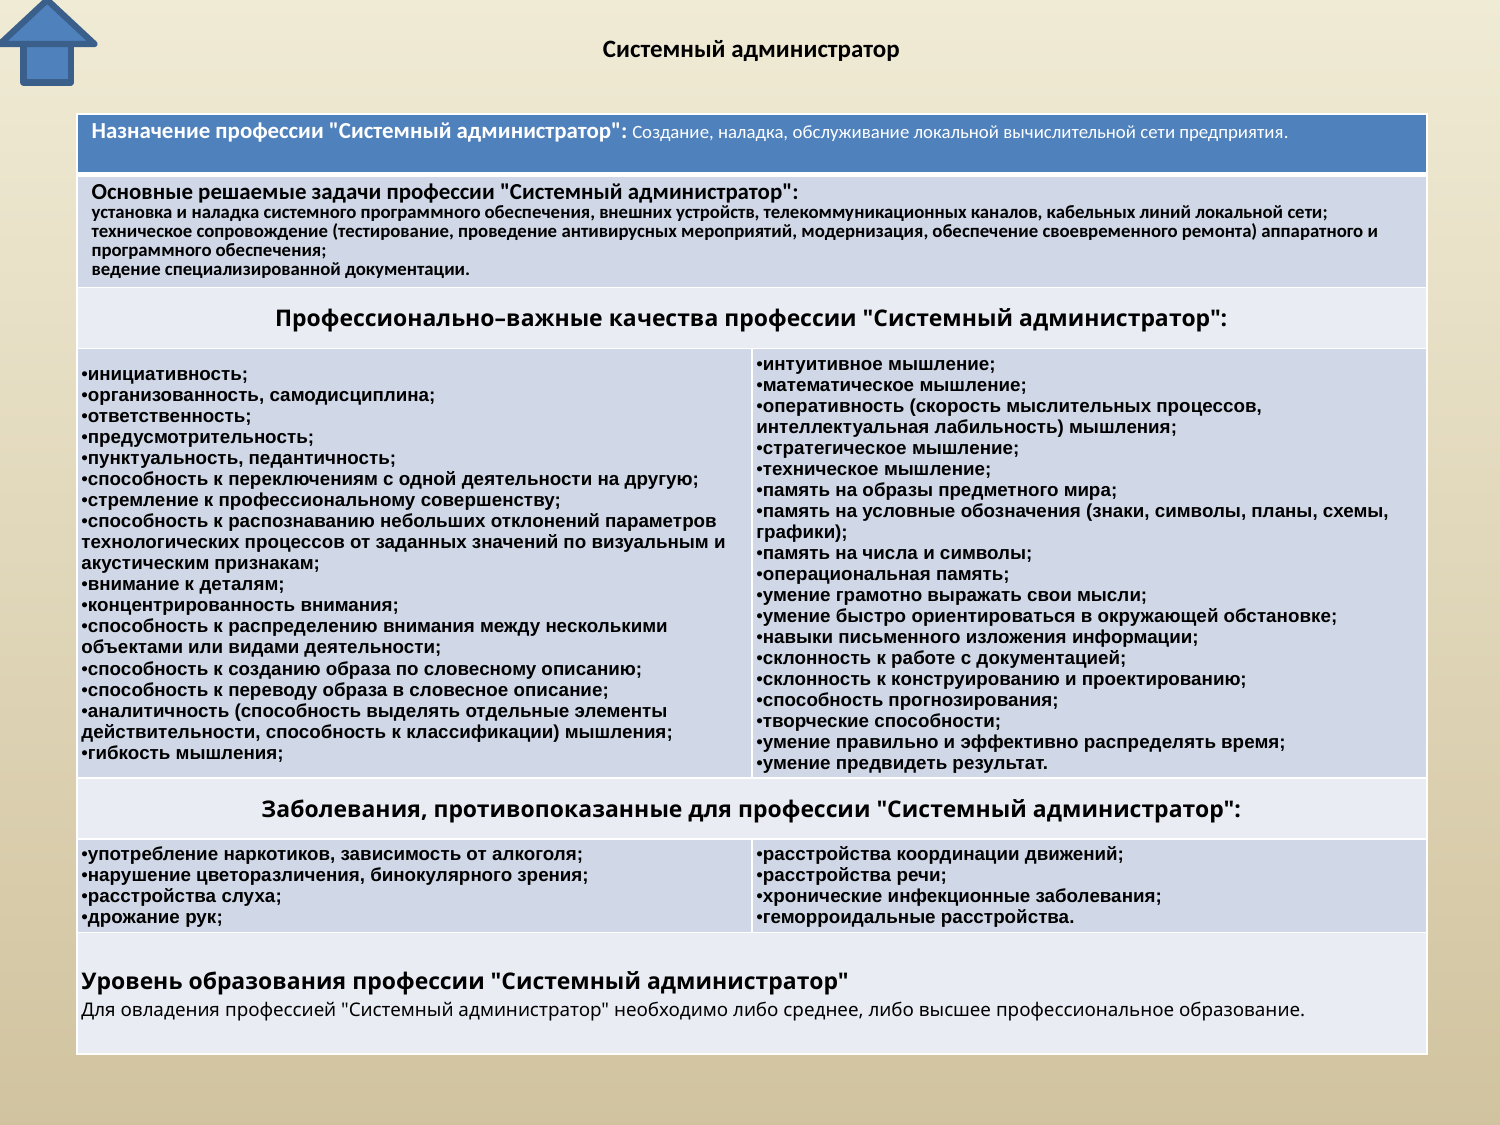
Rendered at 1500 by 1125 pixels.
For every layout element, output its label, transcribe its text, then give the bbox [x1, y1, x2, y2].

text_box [1, 1, 93, 81]
table_cell Заболевания, противопоказанные для профессии "Системный администратор": [78, 779, 1426, 838]
table_cell употребление наркотиков, зависимость от алкоголя; нарушение цветоразличения, бинокулярного зрения; расстройства слуха; дрожание рук; [78, 840, 751, 932]
table_cell Уровень образования профессии "Системный администратор" Для овладения профессией "Системный администратор" необходимо либо среднее, либо высшее профессиональное образование. [78, 933, 1426, 1053]
table_cell инициативность; организованность, самодисциплина; ответственность; предусмотрительность; пунктуальность, педантичность; способность к переключениям с одной деятельности на другую; стремление к профессиональному совершенству; способность к распознаванию небольших отклонений параметров технологических процессов от заданных значений по визуальным и акустическим признакам; внимание к деталям; концентрированность внимания; способность к распределению внимания между несколькими объектами или видами деятельности; способность к созданию образа по словесному описанию; способность к переводу образа в словесное описание; аналитичность (способность выделять отдельные элементы действительности, способность к классификации) мышления; гибкость мышления; [78, 349, 751, 777]
table_header Назначение профессии "Системный администратор": Создание, наладка, обслуживание локальной вычислительной сети предприятия. [78, 115, 1426, 172]
table_cell Основные решаемые задачи профессии "Системный администратор": установка и наладка системного программного обеспечения, внешних устройств, телекоммуникационных каналов, кабельных линий локальной сети; техническое сопровождение (тестирование, проведение антивирусных мероприятий, модернизация, обеспечение своевременного ремонта) аппаратного и программного обеспечения; ведение специализированной документации. [78, 177, 1426, 287]
table_cell интуитивное мышление; математическое мышление; оперативность (скорость мыслительных процессов, интеллектуальная лабильность) мышления; стратегическое мышление; техническое мышление; память на образы предметного мира; память на условные обозначения (знаки, символы, планы, схемы, графики); память на числа и символы; операциональная память; умение грамотно выражать свои мысли; умение быстро ориентироваться в окружающей обстановке; навыки письменного изложения информации; склонность к работе с документацией; склонность к конструированию и проектированию; способность прогнозирования; творческие способности; умение правильно и эффективно распределять время; умение предвидеть результат. [753, 349, 1426, 777]
title Системный администратор [76, 0, 1427, 96]
table_cell Профессионально–важные качества профессии "Системный администратор": [78, 288, 1426, 348]
table_cell расстройства координации движений; расстройства речи; хронические инфекционные заболевания; геморроидальные расстройства. [753, 840, 1426, 932]
